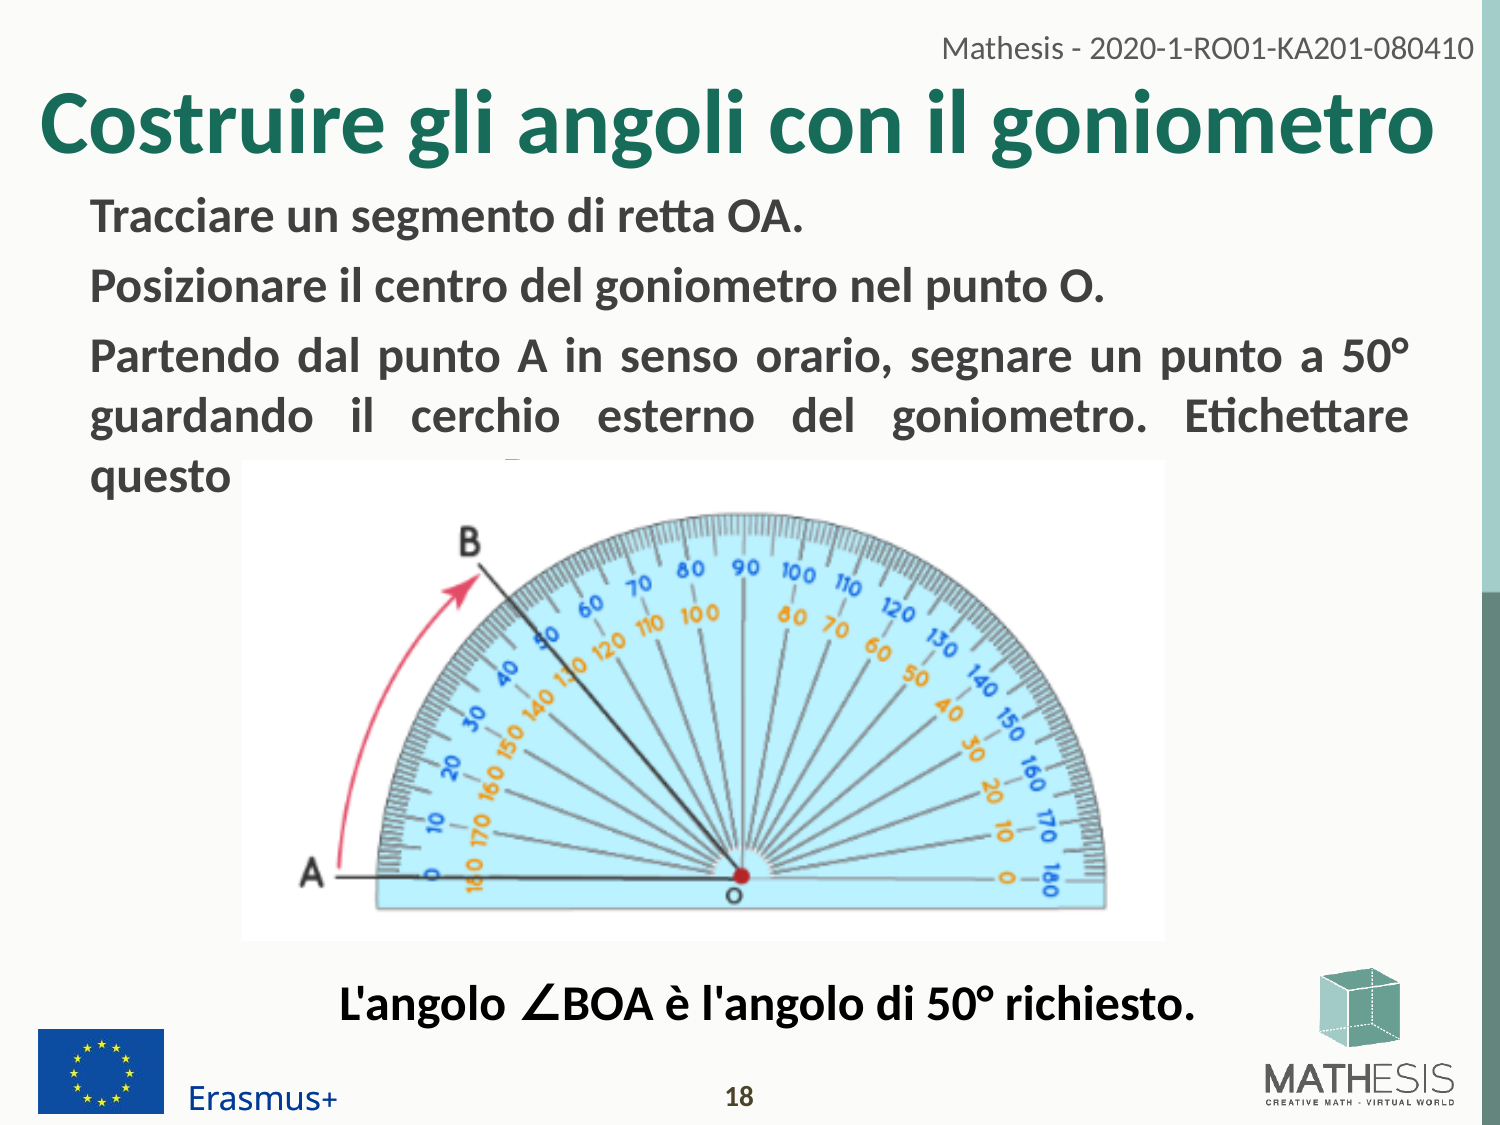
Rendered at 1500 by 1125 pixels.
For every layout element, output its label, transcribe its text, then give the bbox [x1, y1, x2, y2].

title Costruire gli angoli con il goniometro [0, 54, 1500, 243]
picture [241, 460, 1165, 941]
list Tracciare un segmento di retta OA. Posizionare il centro del goniometro nel punto O. Partendo dal punto A in senso orario, segnare un punto a 50° guardando il cerchio esterno del goniometro. Etichettare questo punto come B. [75, 175, 1425, 918]
text_box L'angolo ∠BOA è l'angolo di 50° richiesto. [324, 962, 1270, 1038]
picture [38, 1029, 164, 1114]
